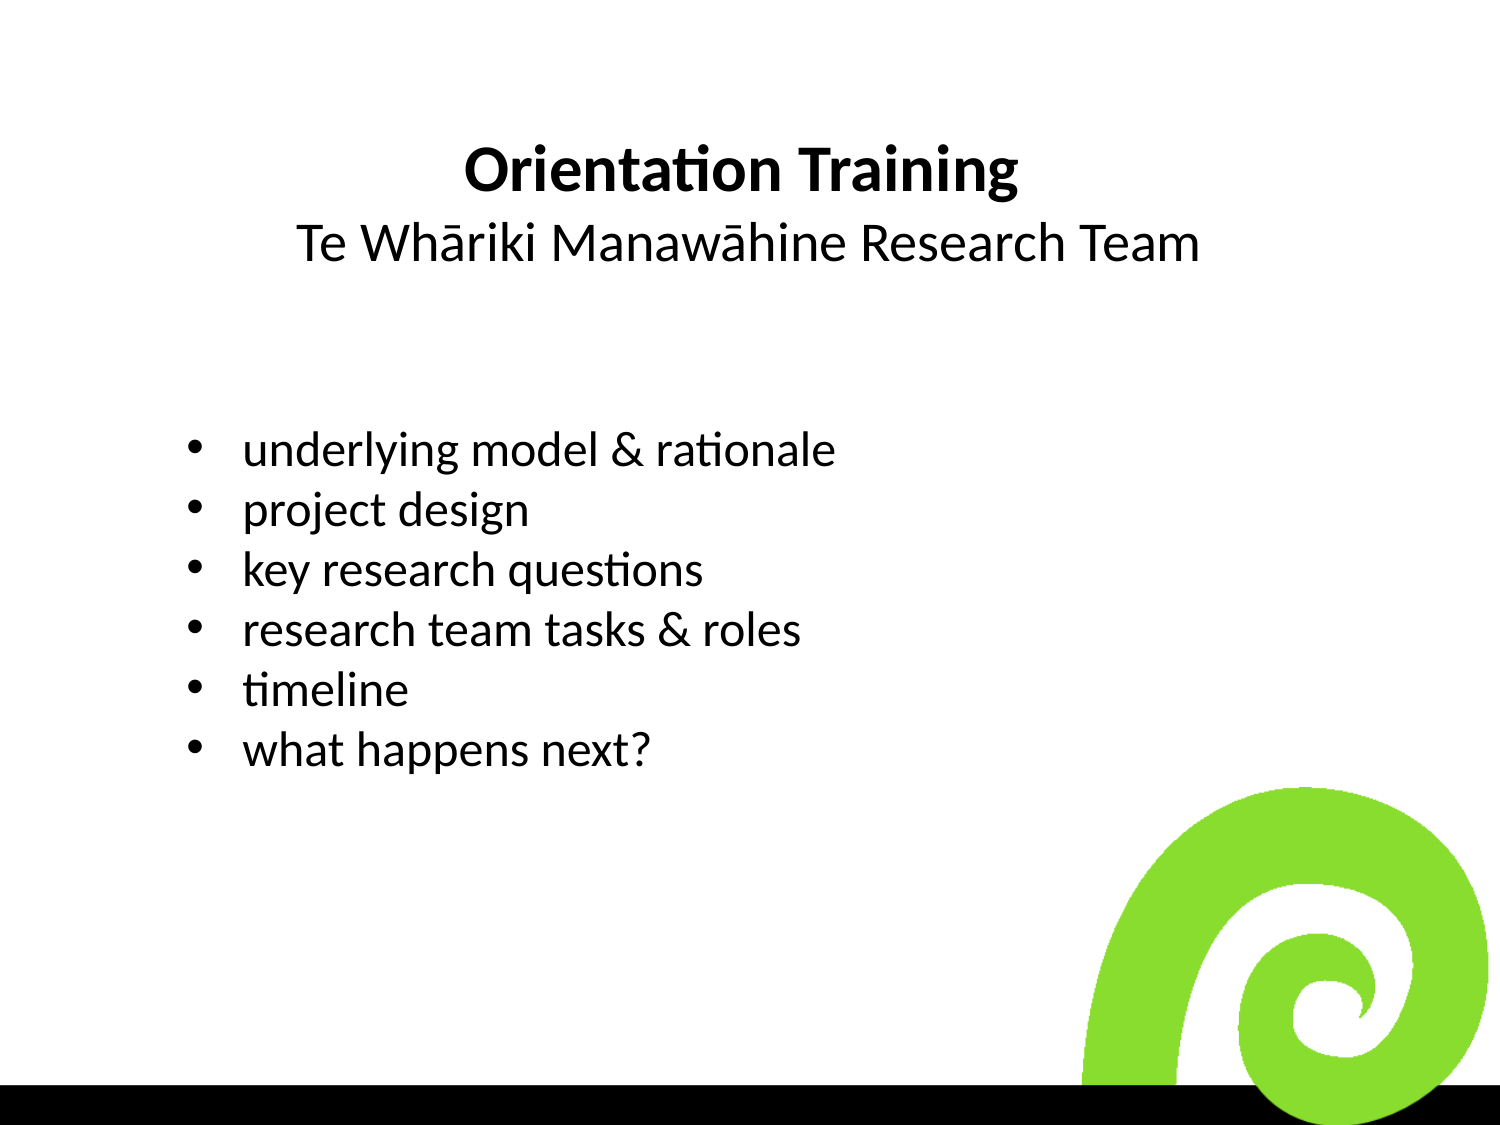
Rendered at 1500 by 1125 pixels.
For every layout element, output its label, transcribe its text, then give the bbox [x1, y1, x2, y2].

subtitle underlying model & rationale project design key research questions research team tasks & roles timeline what happens next? [171, 408, 1294, 898]
picture [0, 787, 1500, 1125]
title Orientation Training Te Whāriki Manawāhine Research Team [112, 78, 1388, 320]
